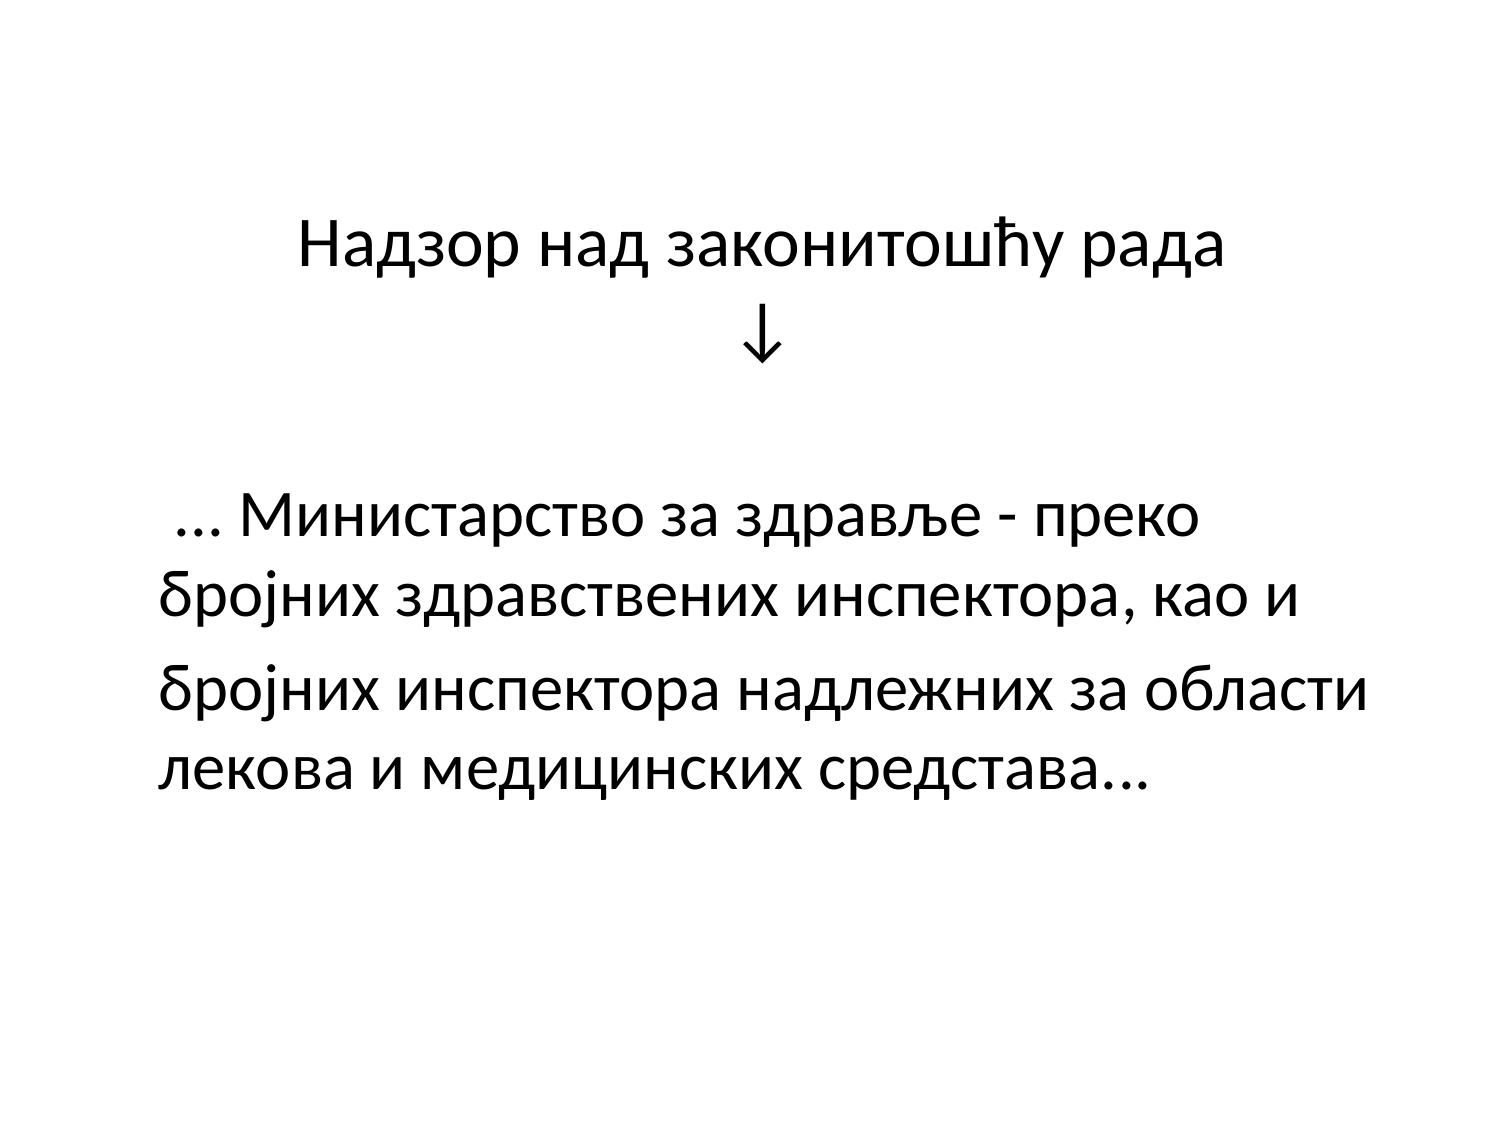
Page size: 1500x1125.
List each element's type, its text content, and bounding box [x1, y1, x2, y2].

list ... Министарство за здравље - преко бројних здравствених инспектора, као и бројних инспектора надлежних за области лекова и медицинских средстава... [87, 462, 1438, 1125]
title Надзор над законитошћу рада ↓ [87, 187, 1438, 375]
